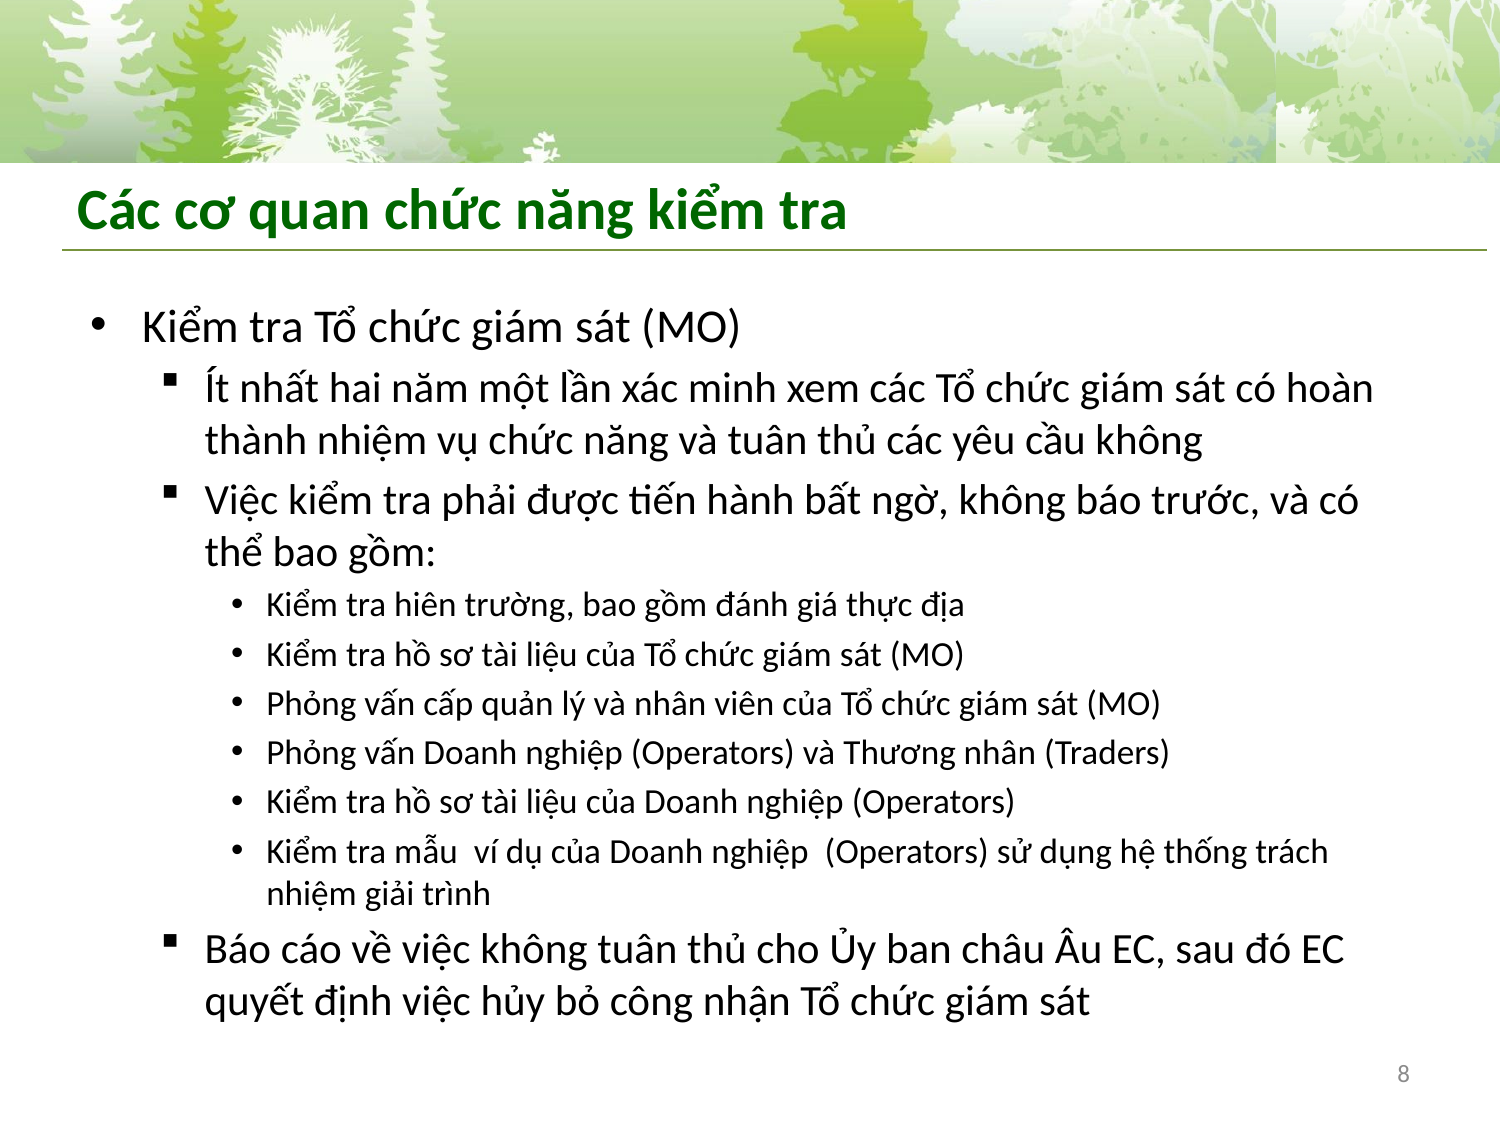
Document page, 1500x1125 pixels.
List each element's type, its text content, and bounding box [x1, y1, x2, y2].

picture [0, 0, 1500, 163]
title Các cơ quan chức năng kiểm tra [62, 174, 1350, 238]
slide_number 8 [1074, 1042, 1425, 1103]
list Kiểm tra Tổ chức giám sát (MO) Ít nhất hai năm một lần xác minh xem các Tổ chức giám sát có hoàn thành nhiệm vụ chức năng và tuân thủ các yêu cầu không Việc kiểm tra phải được tiến hành bất ngờ, không báo trước, và có thể bao gồm: Kiểm tra hiên trường, bao gồm đánh giá thực địa Kiểm tra hồ sơ tài liệu của Tổ chức giám sát (MO) Phỏng vấn cấp quản lý và nhân viên của Tổ chức giám sát (MO) Phỏng vấn Doanh nghiệp (Operators) và Thương nhân (Traders) Kiểm tra hồ sơ tài liệu của Doanh nghiệp (Operators) Kiểm tra mẫu ví dụ của Doanh nghiệp (Operators) sử dụng hệ thống trách nhiệm giải trình Báo cáo về việc không tuân thủ cho Ủy ban châu Âu EC, sau đó EC quyết định việc hủy bỏ công nhận Tổ chức giám sát [75, 287, 1425, 1038]
